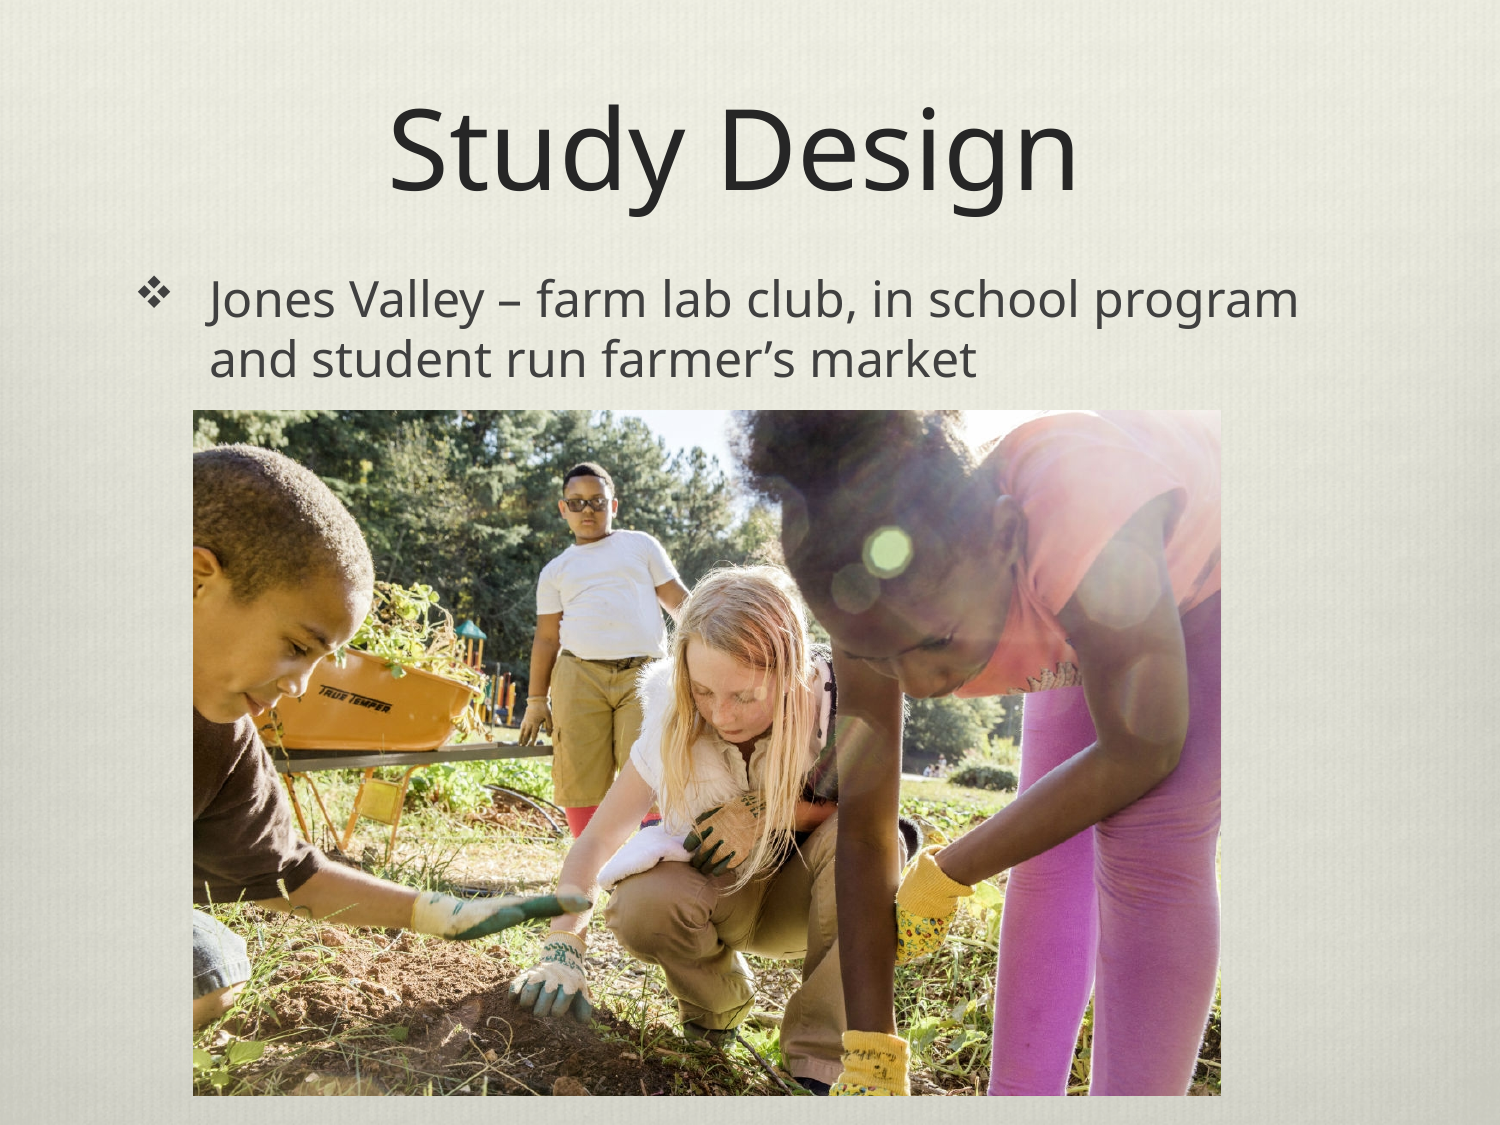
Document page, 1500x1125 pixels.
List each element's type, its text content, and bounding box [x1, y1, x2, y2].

picture [192, 409, 1222, 1097]
title Study Design [119, 51, 1381, 240]
list Jones Valley – farm lab club, in school program and student run farmer’s market [119, 260, 1381, 1011]
